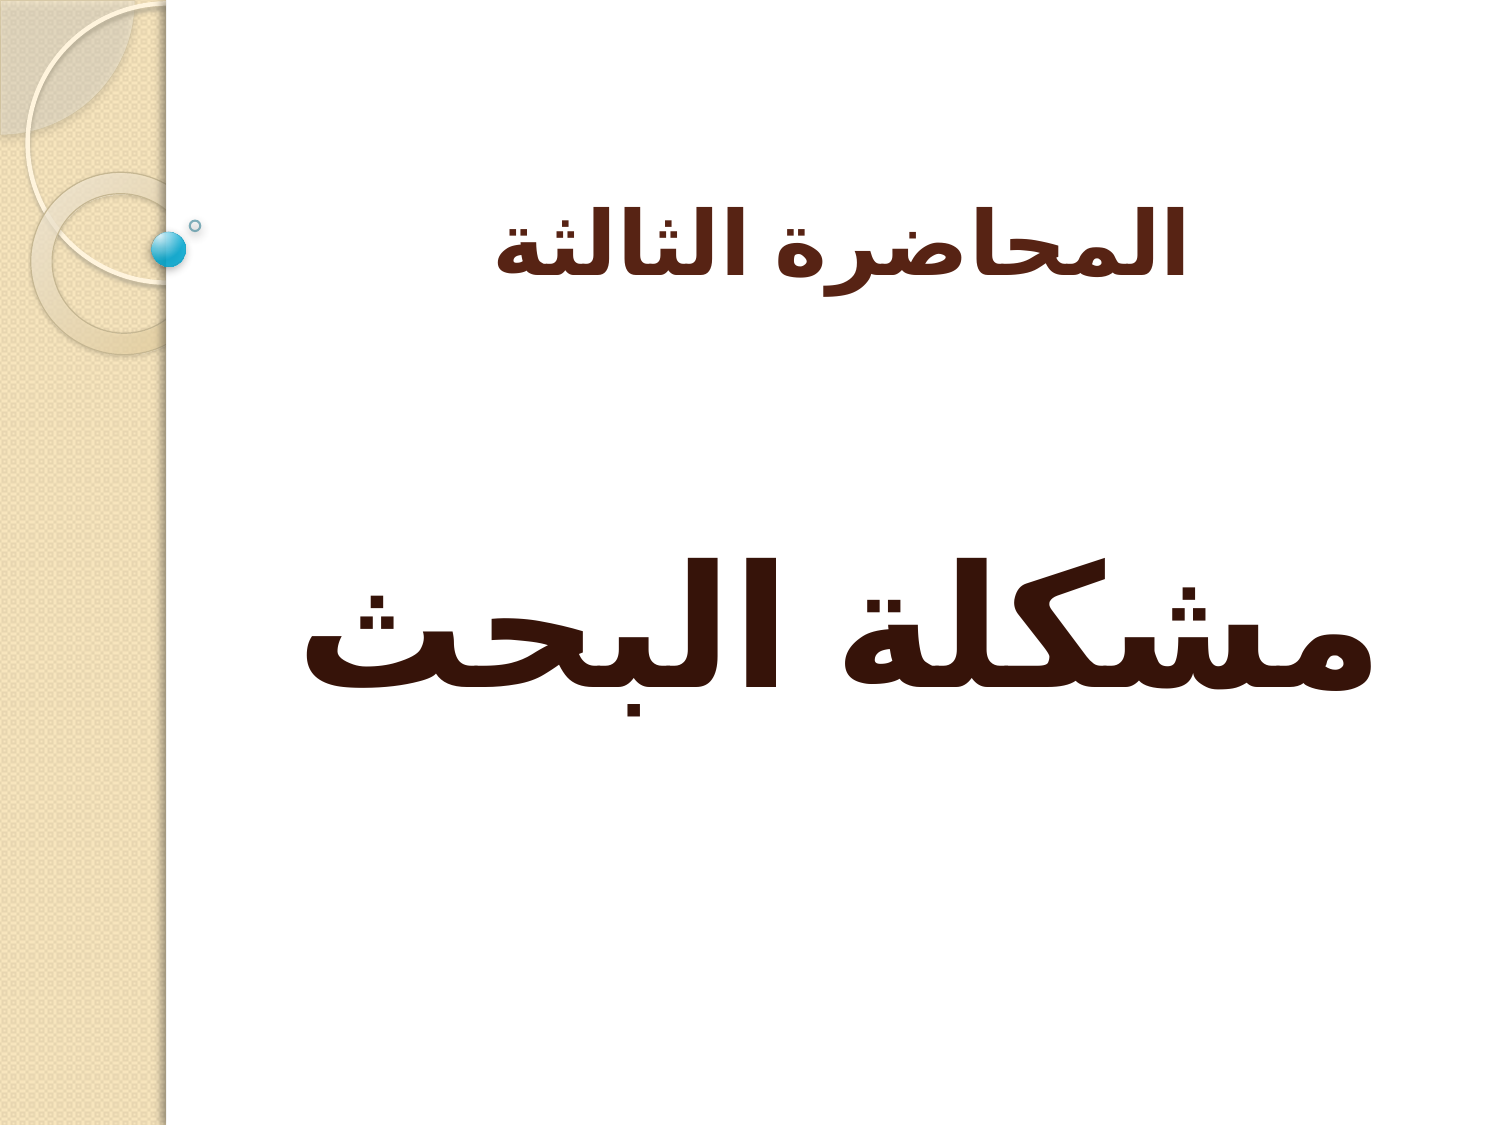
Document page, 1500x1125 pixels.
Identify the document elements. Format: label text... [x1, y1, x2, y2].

title المحاضرة الثالثة [234, 59, 1450, 301]
subtitle مشكلة البحث [234, 303, 1450, 739]
